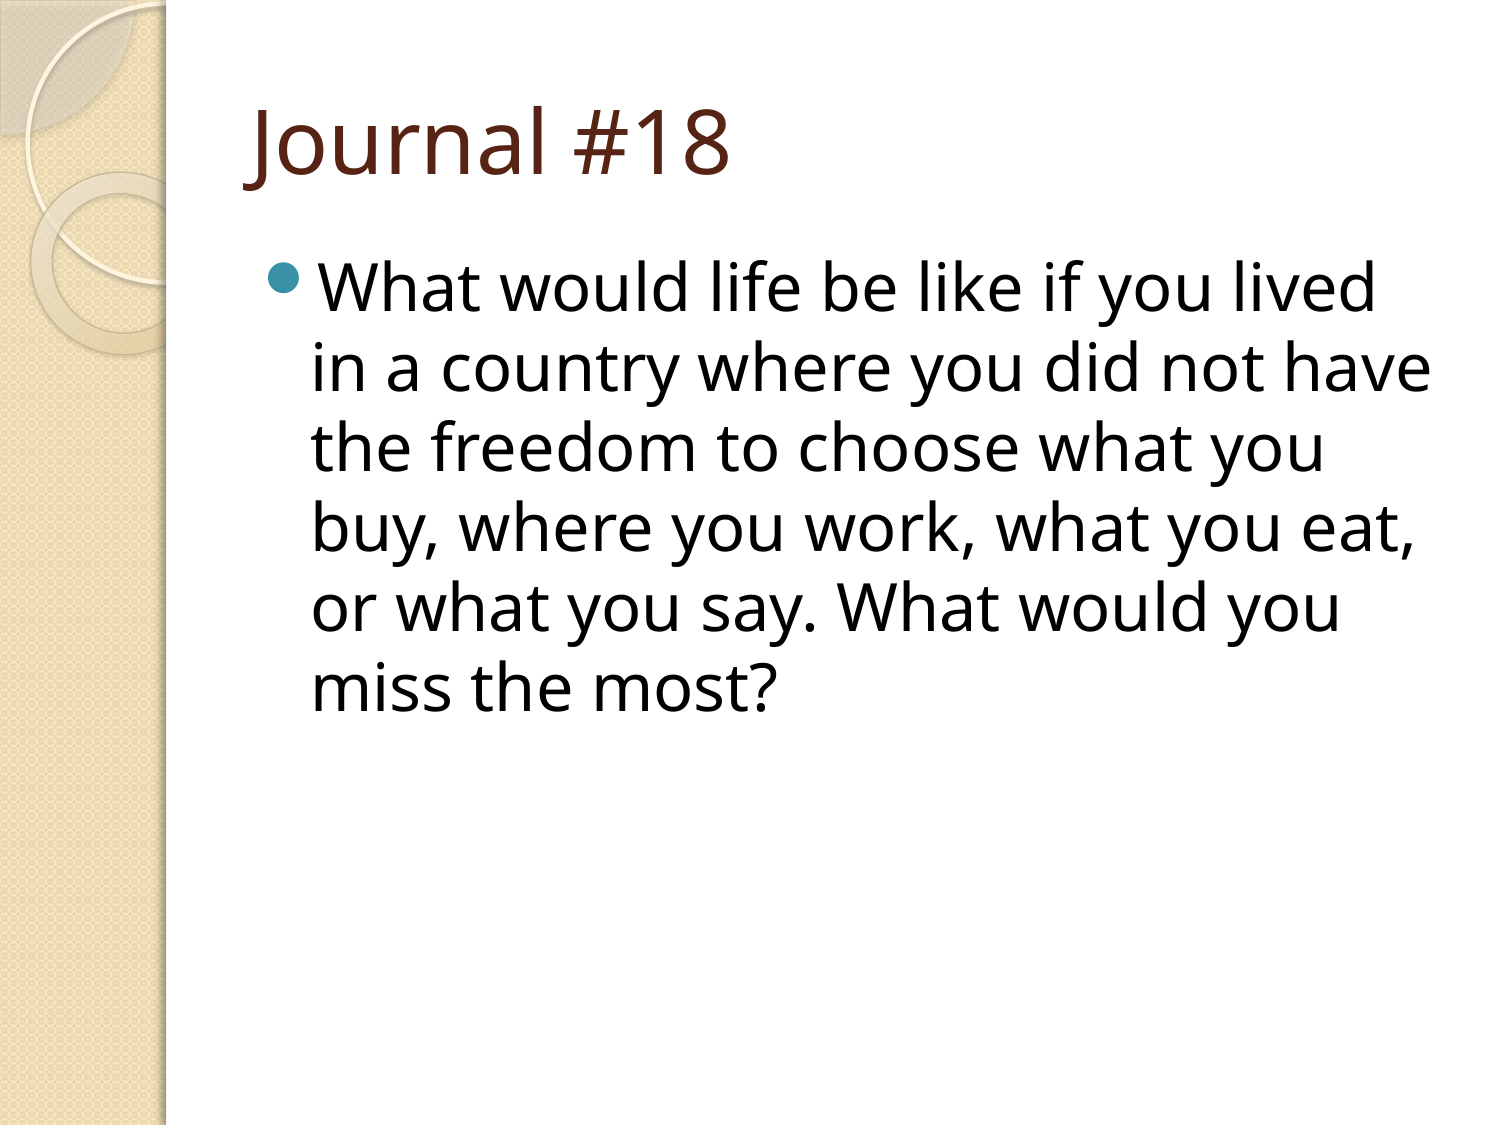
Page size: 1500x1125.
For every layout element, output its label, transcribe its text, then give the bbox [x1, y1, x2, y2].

list What would life be like if you lived in a country where you did not have the freedom to choose what you buy, where you work, what you eat, or what you say. What would you miss the most? [235, 237, 1466, 1025]
title Journal #18 [235, 45, 1466, 233]
